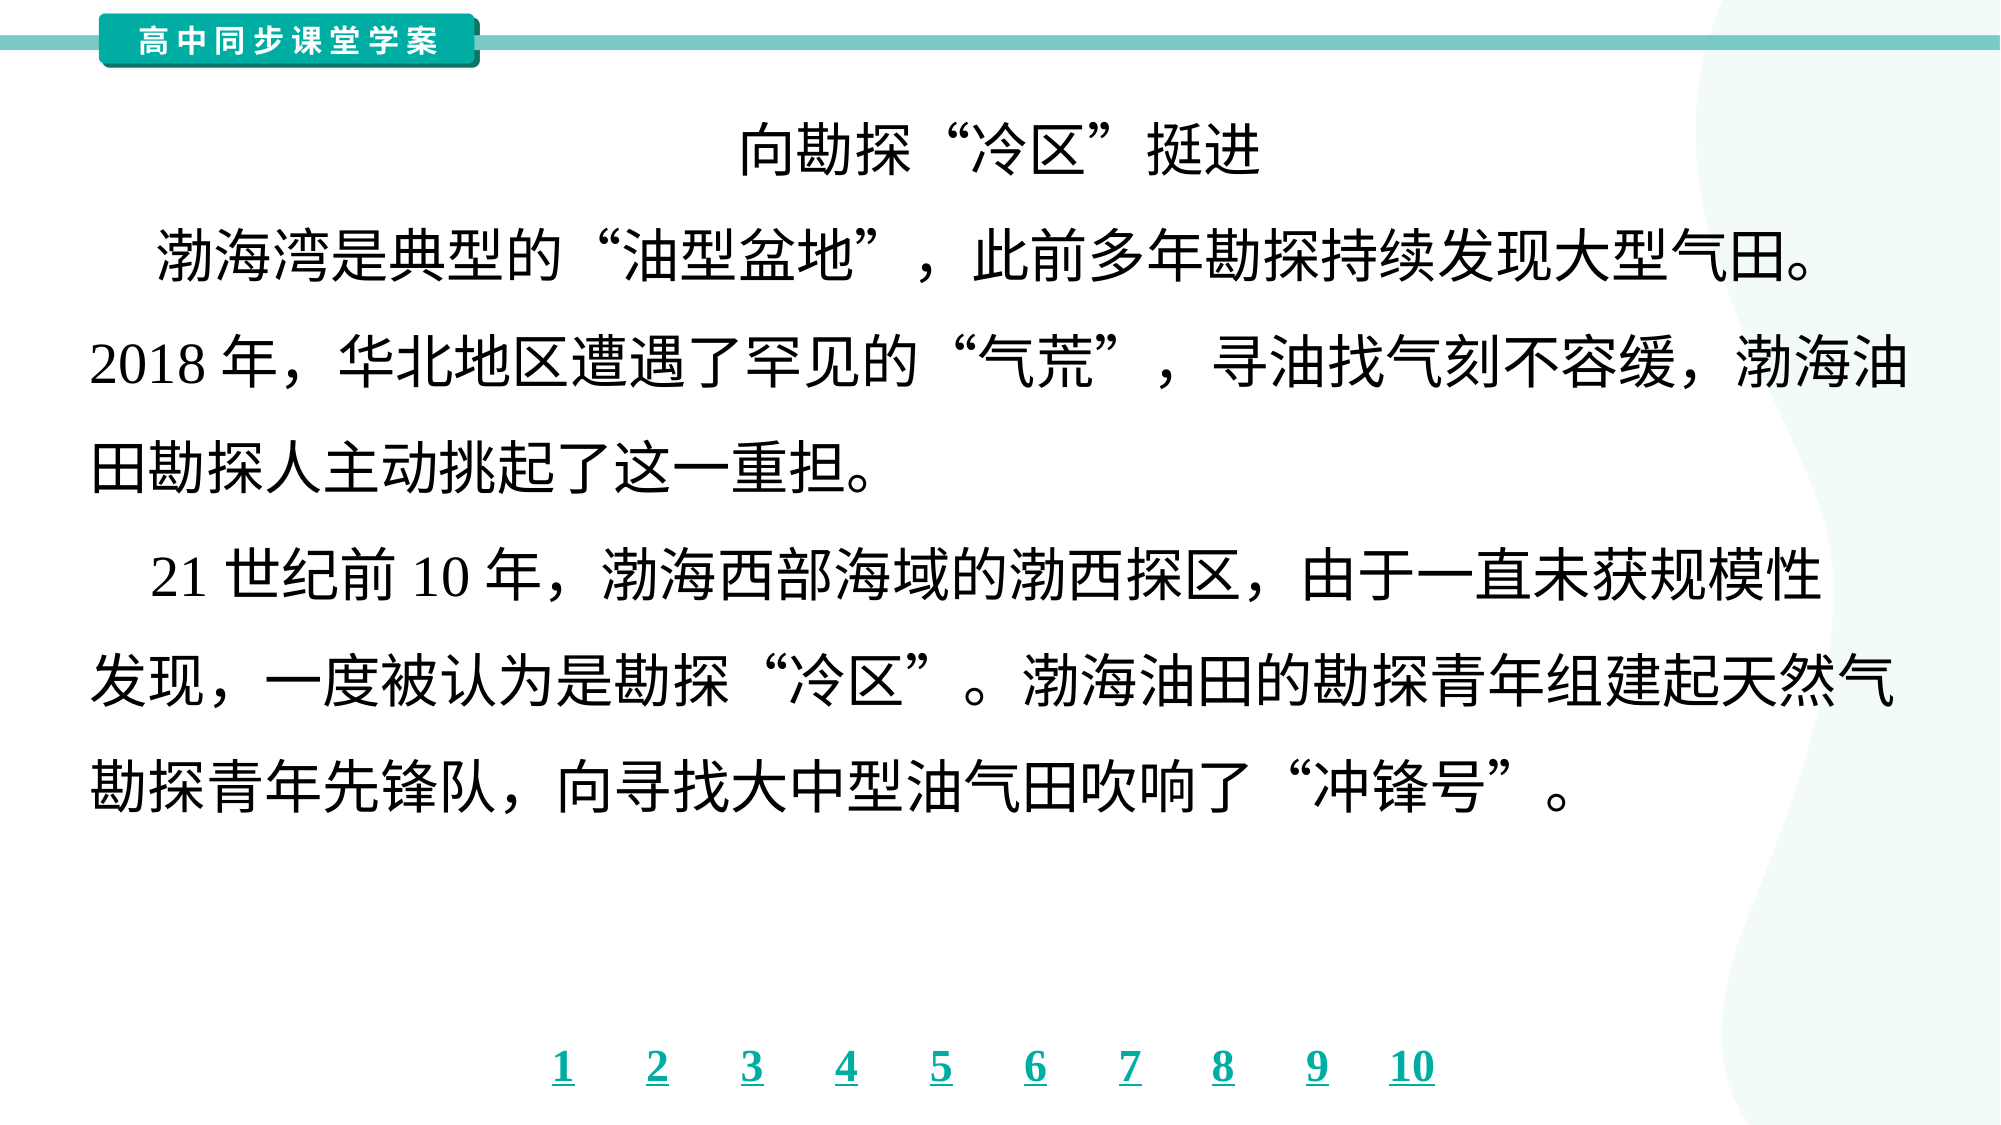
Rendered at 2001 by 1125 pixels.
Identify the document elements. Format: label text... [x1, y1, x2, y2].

picture [0, 0, 2000, 1125]
text_box 向勘探“冷区”挺进 渤海湾是典型的“油型盆地”，此前多年勘探持续发现大型气田。 2018年，华北地区遭遇了罕见的“气荒”，寻油找气刻不容缓，渤海油 田勘探人主动挑起了这一重担。 21世纪前10年，渤海西部海域的渤西探区，由于一直未获规模性 发现，一度被认为是勘探“冷区”。渤海油田的勘探青年组建起天然气 勘探青年先锋队，向寻找大中型油气田吹响了“冲锋号”。 [100, 76, 1899, 821]
